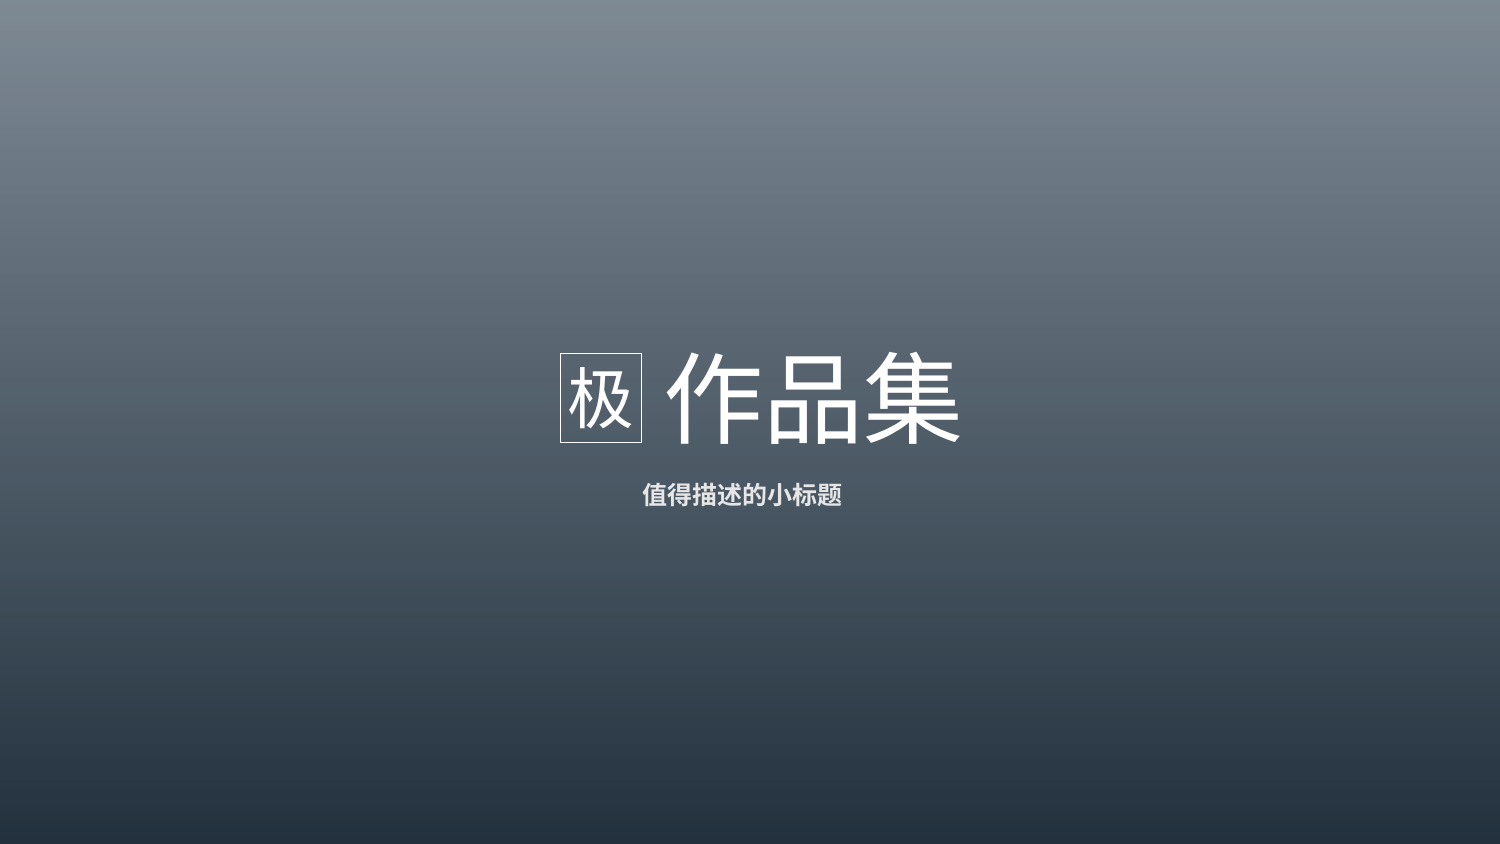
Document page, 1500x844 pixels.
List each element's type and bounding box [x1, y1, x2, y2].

picture [0, 0, 1500, 844]
text_box [559, 328, 984, 466]
